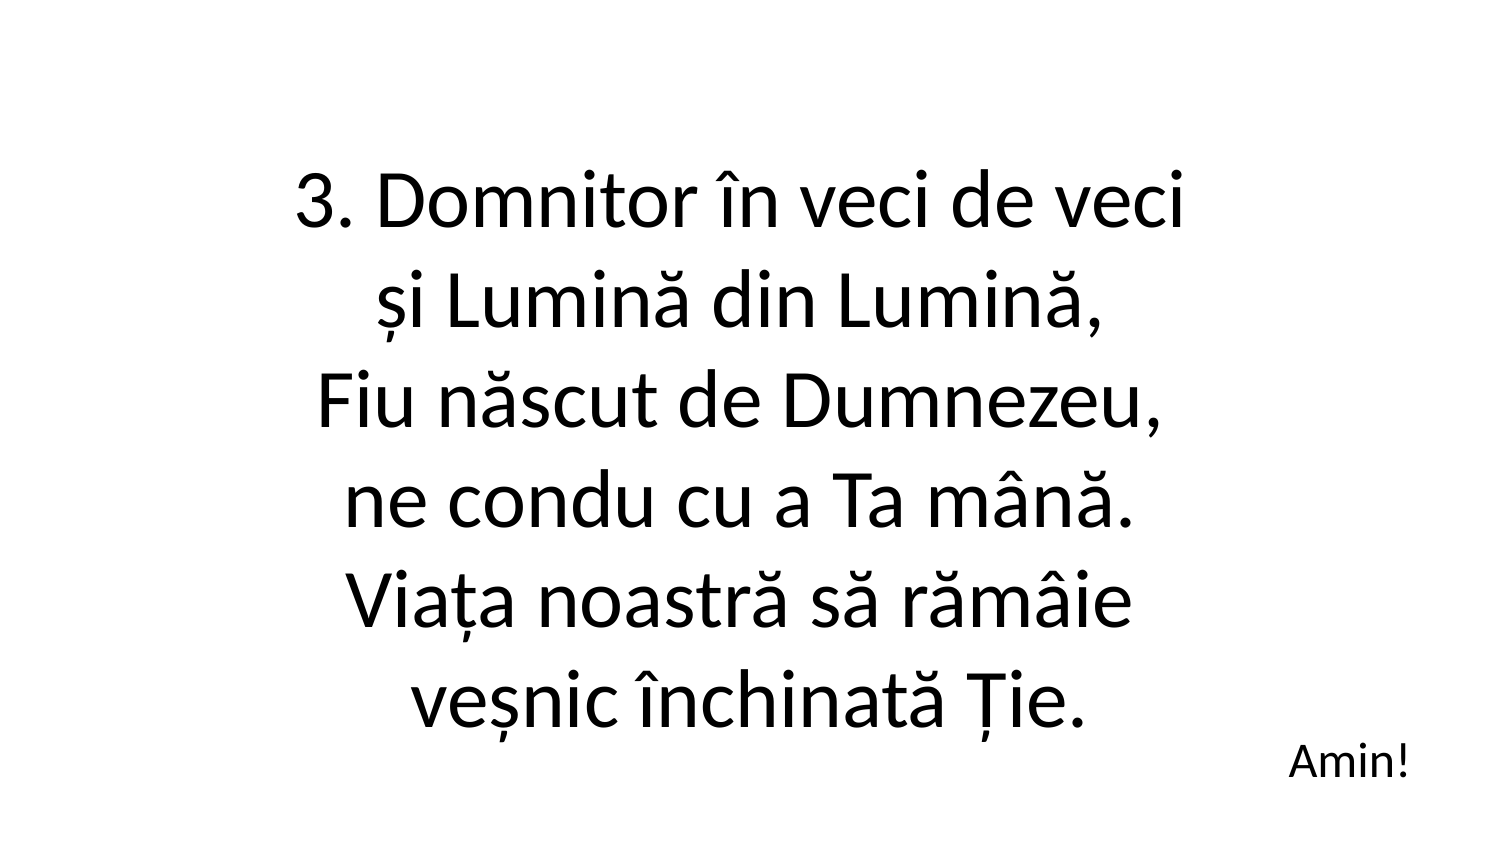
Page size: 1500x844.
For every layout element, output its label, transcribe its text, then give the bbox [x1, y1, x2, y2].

text_box Amin! [1273, 674, 1427, 795]
text_box 3. Domnitor în veci de veci și Lumină din Lumină, Fiu născut de Dumnezeu, ne condu cu a Ta mână. Viața noastră să rămâie veșnic închinată Ție. [278, 92, 1222, 752]
